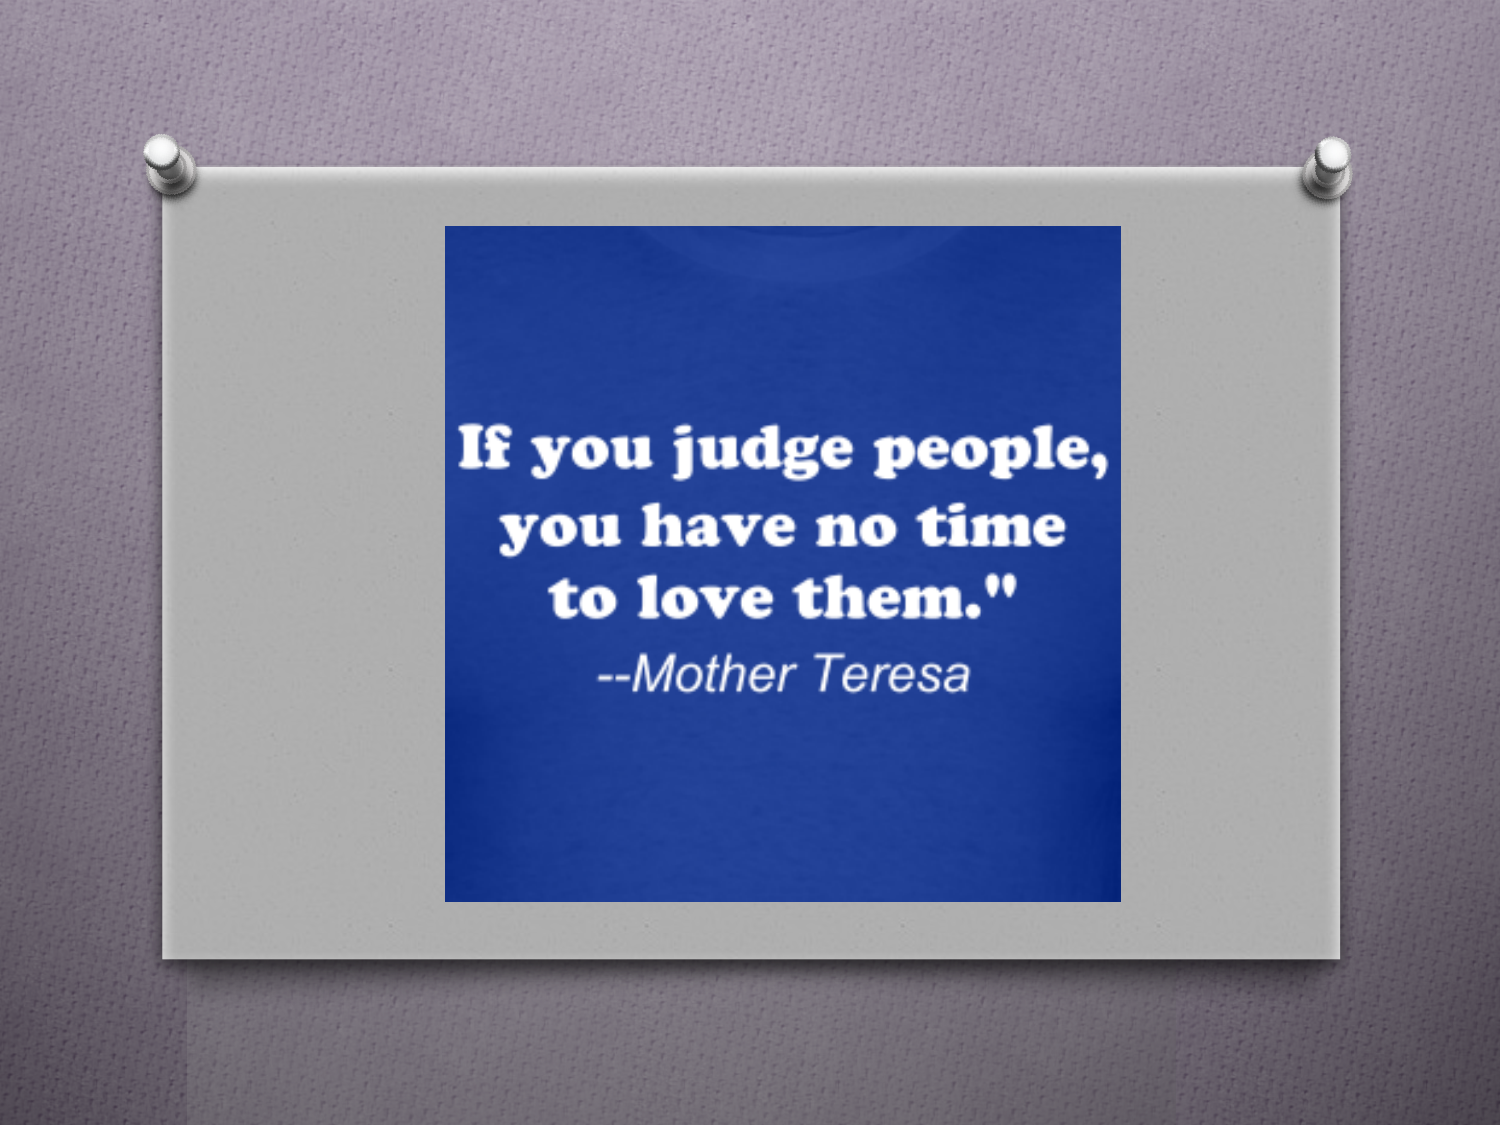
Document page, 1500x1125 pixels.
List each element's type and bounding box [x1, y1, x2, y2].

picture [445, 225, 1122, 902]
picture [1274, 109, 1396, 230]
picture [112, 100, 235, 224]
